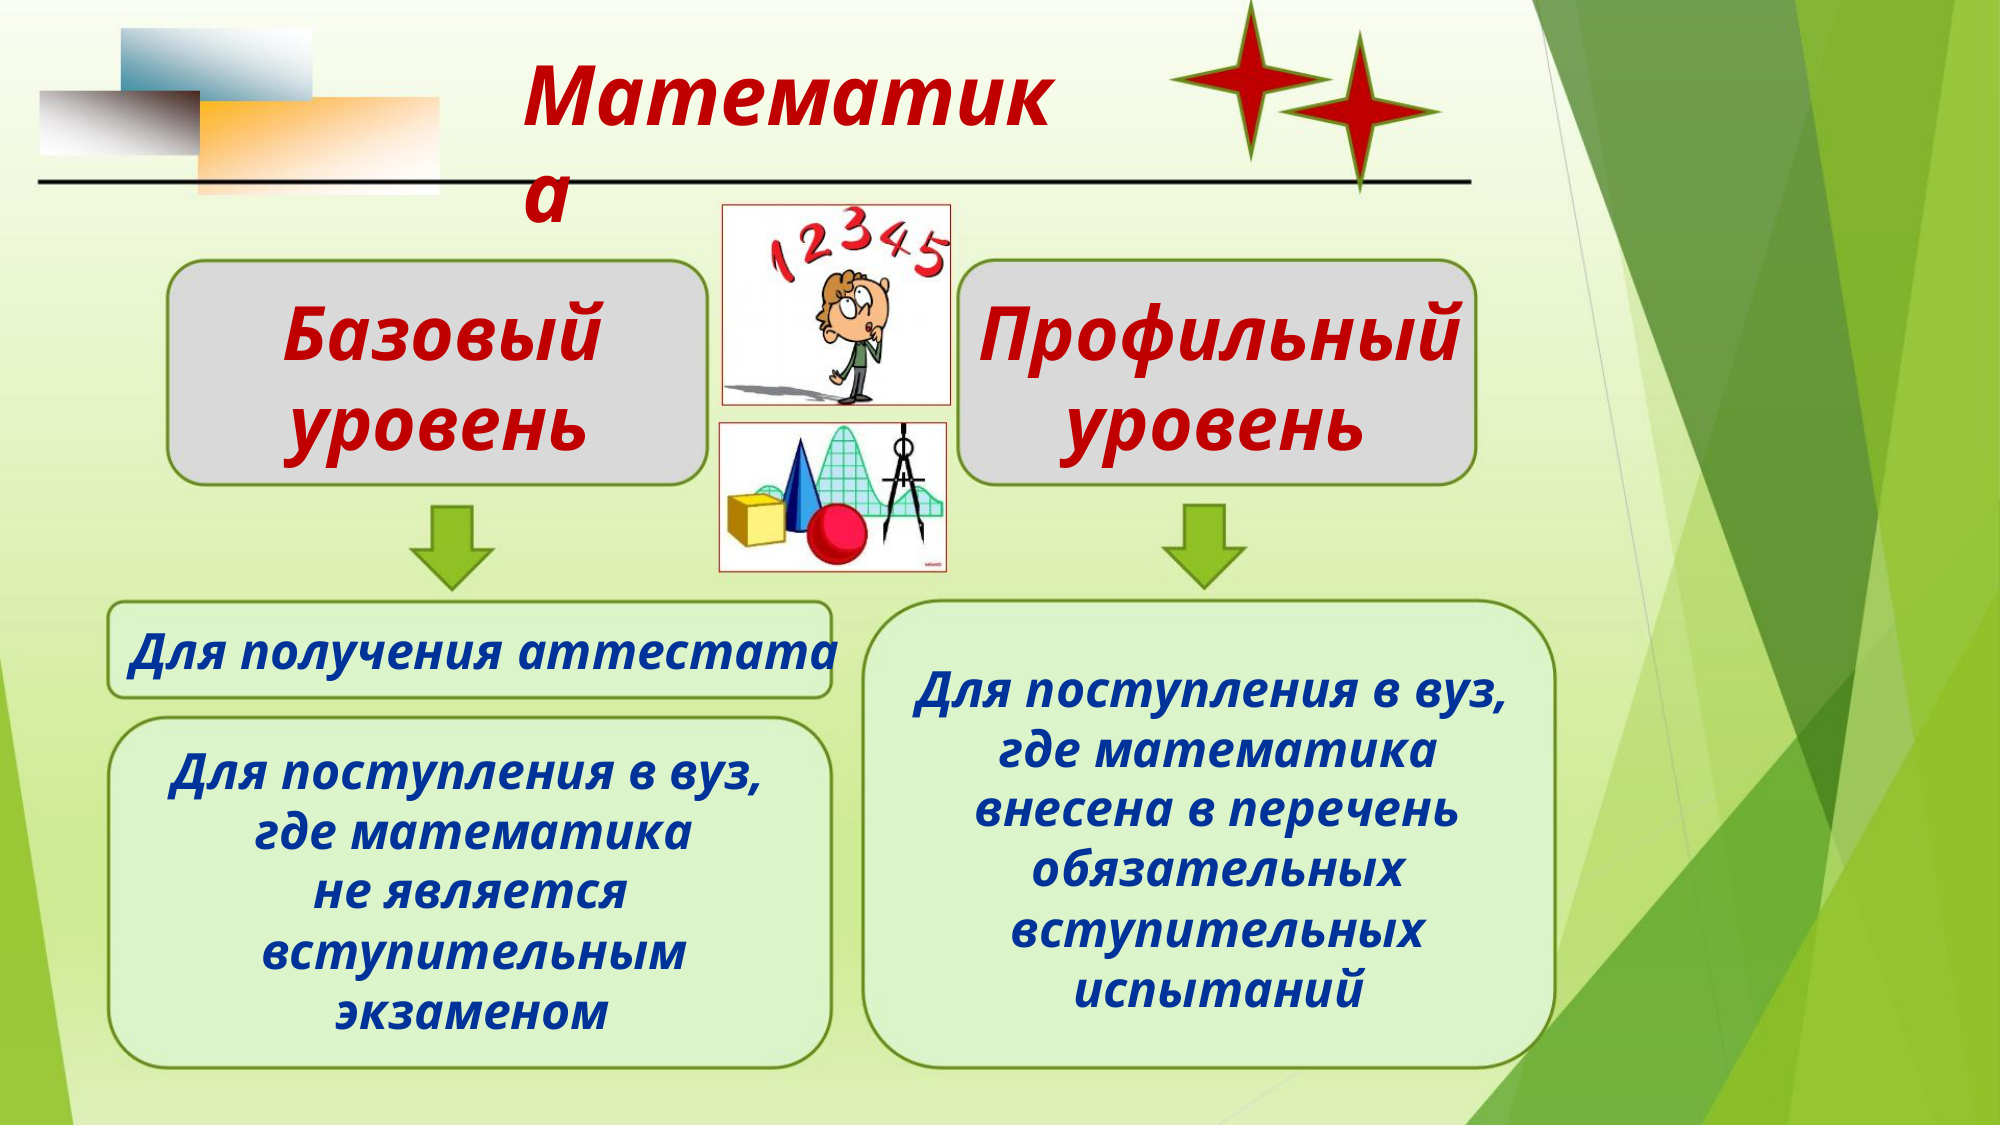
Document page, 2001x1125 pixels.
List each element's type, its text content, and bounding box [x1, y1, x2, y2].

text_box [0, 0, 2000, 1125]
text_box Математика [522, 45, 1099, 239]
text_box Для поступления в вуз, где математика не является [172, 741, 789, 919]
text_box вступительным экзаменом [261, 921, 700, 1040]
text_box Для поступления в вуз, где математика внесена в перечень обязательных [917, 659, 1533, 897]
text_box вступительных испытаний [1010, 899, 1441, 1018]
text_box Базовый уровень [282, 288, 615, 466]
text_box Профильный уровень [978, 288, 1473, 466]
text_box Для получения аттестата [131, 621, 847, 680]
